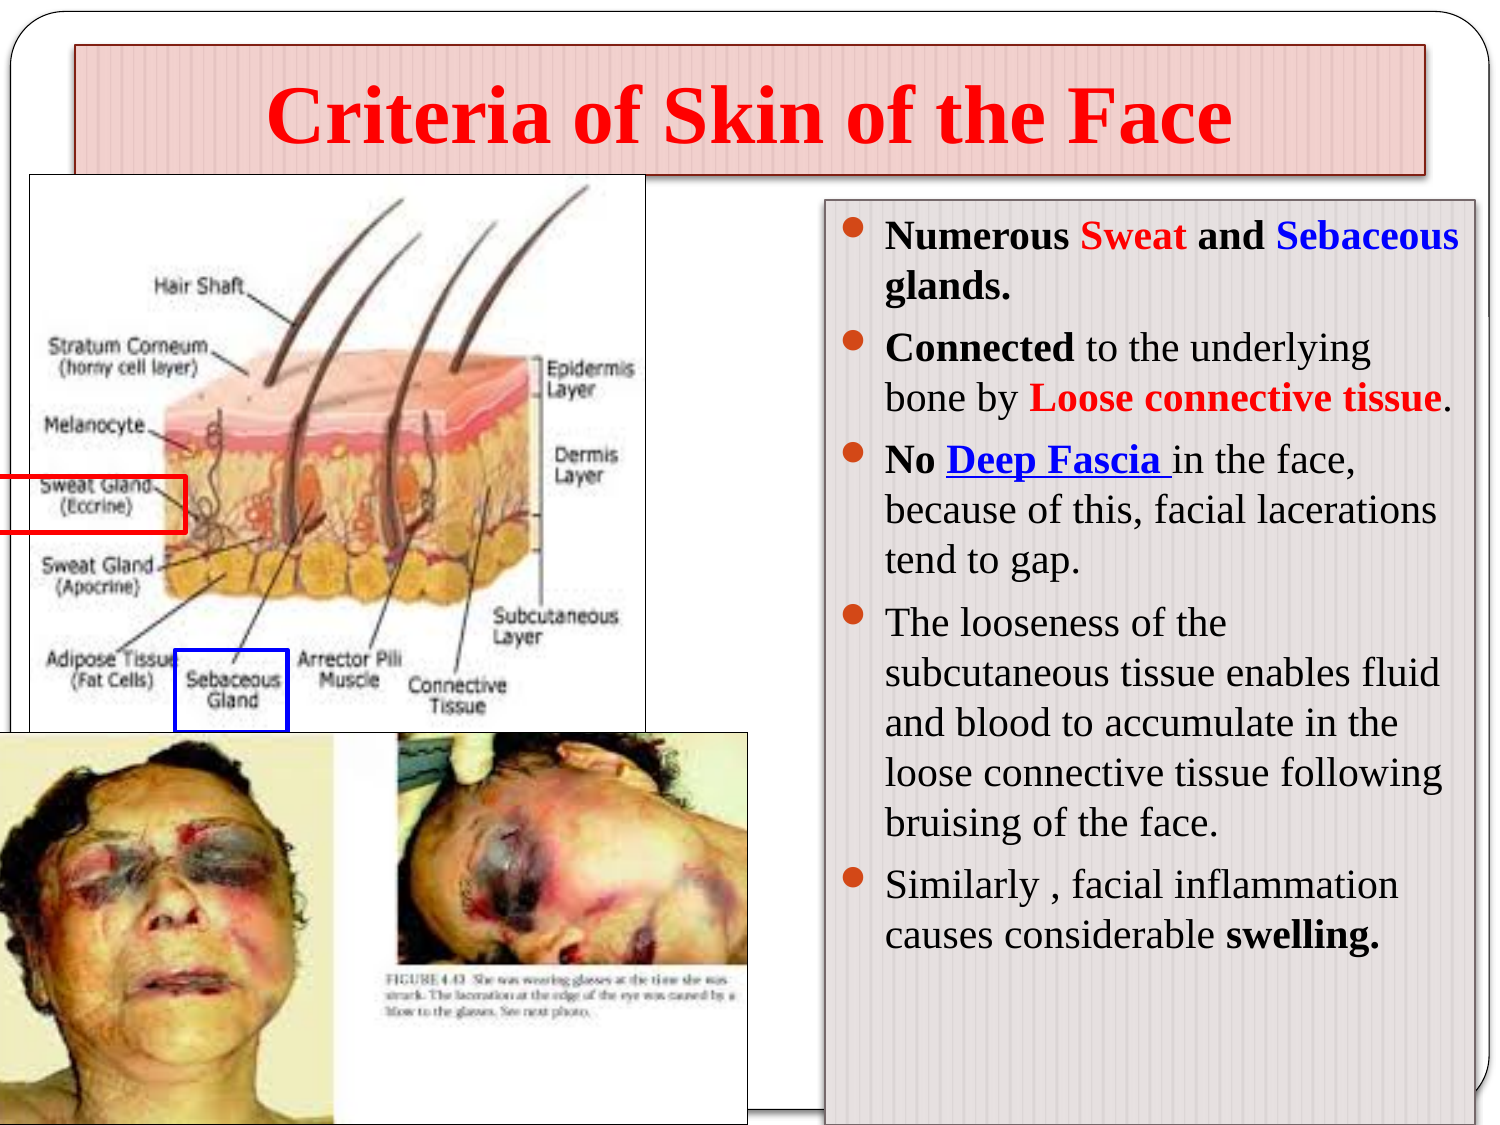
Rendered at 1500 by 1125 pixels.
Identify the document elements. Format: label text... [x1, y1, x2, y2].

title Criteria of Skin of the Face [74, 44, 1426, 176]
list Numerous Sweat and Sebaceous glands. Connected to the underlying bone by Loose connective tissue. No Deep Fascia in the face, because of this, facial lacerations tend to gap. The looseness of the subcutaneous tissue enables fluid and blood to accumulate in the loose connective tissue following bruising of the face. Similarly , facial inflammation causes considerable swelling. [824, 199, 1476, 1125]
text_box [0, 475, 23, 534]
picture [0, 174, 749, 1125]
